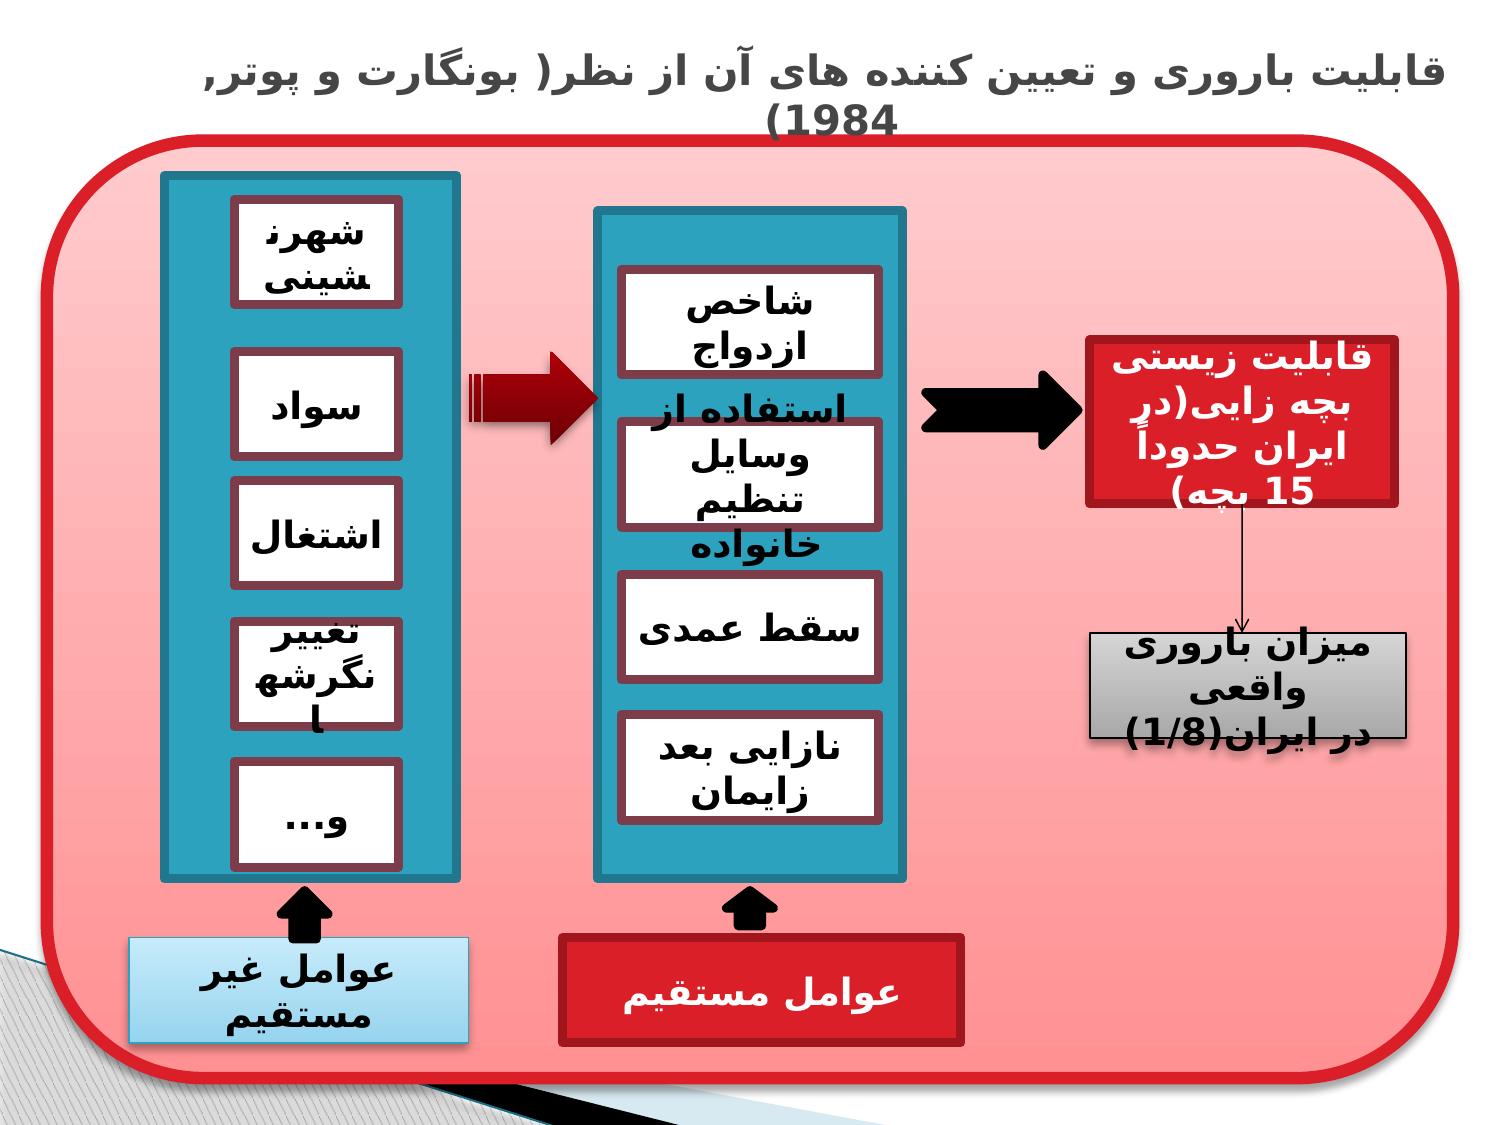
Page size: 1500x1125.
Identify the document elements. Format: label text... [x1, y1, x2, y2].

text_box [483, 351, 598, 446]
text_box قابلیت زیستی بچه زایی(در ایران حدوداً 15 بچه) [1085, 335, 1399, 508]
text_box نازایی بعد زایمان [617, 710, 883, 825]
title قابلیت باروری و تعیین کننده های آن از نظر( بونگارت و پوتر, 1984) [150, 0, 1500, 188]
text_box استفاده از وسایل تنظیم خانواده [617, 417, 883, 532]
text_box [722, 886, 778, 931]
text_box [921, 370, 1083, 450]
text_box شهرنشینی [230, 195, 403, 309]
text_box عوامل مستقیم [558, 933, 965, 1047]
text_box [46, 149, 1454, 1079]
text_box [593, 206, 907, 883]
text_box میزان باروری واقعی در ایران(1/8) [1089, 632, 1407, 739]
text_box و... [230, 757, 403, 872]
text_box عوامل غیر مستقیم [128, 937, 469, 1044]
text_box [468, 374, 472, 422]
text_box [474, 374, 481, 422]
text_box [160, 188, 461, 883]
text_box سواد [230, 347, 403, 461]
text_box تغییر نگرشها [230, 617, 403, 731]
text_box [276, 886, 333, 944]
text_box سقط عمدی [617, 570, 883, 684]
text_box شاخص ازدواج [617, 265, 883, 379]
text_box اشتغال [230, 476, 403, 590]
